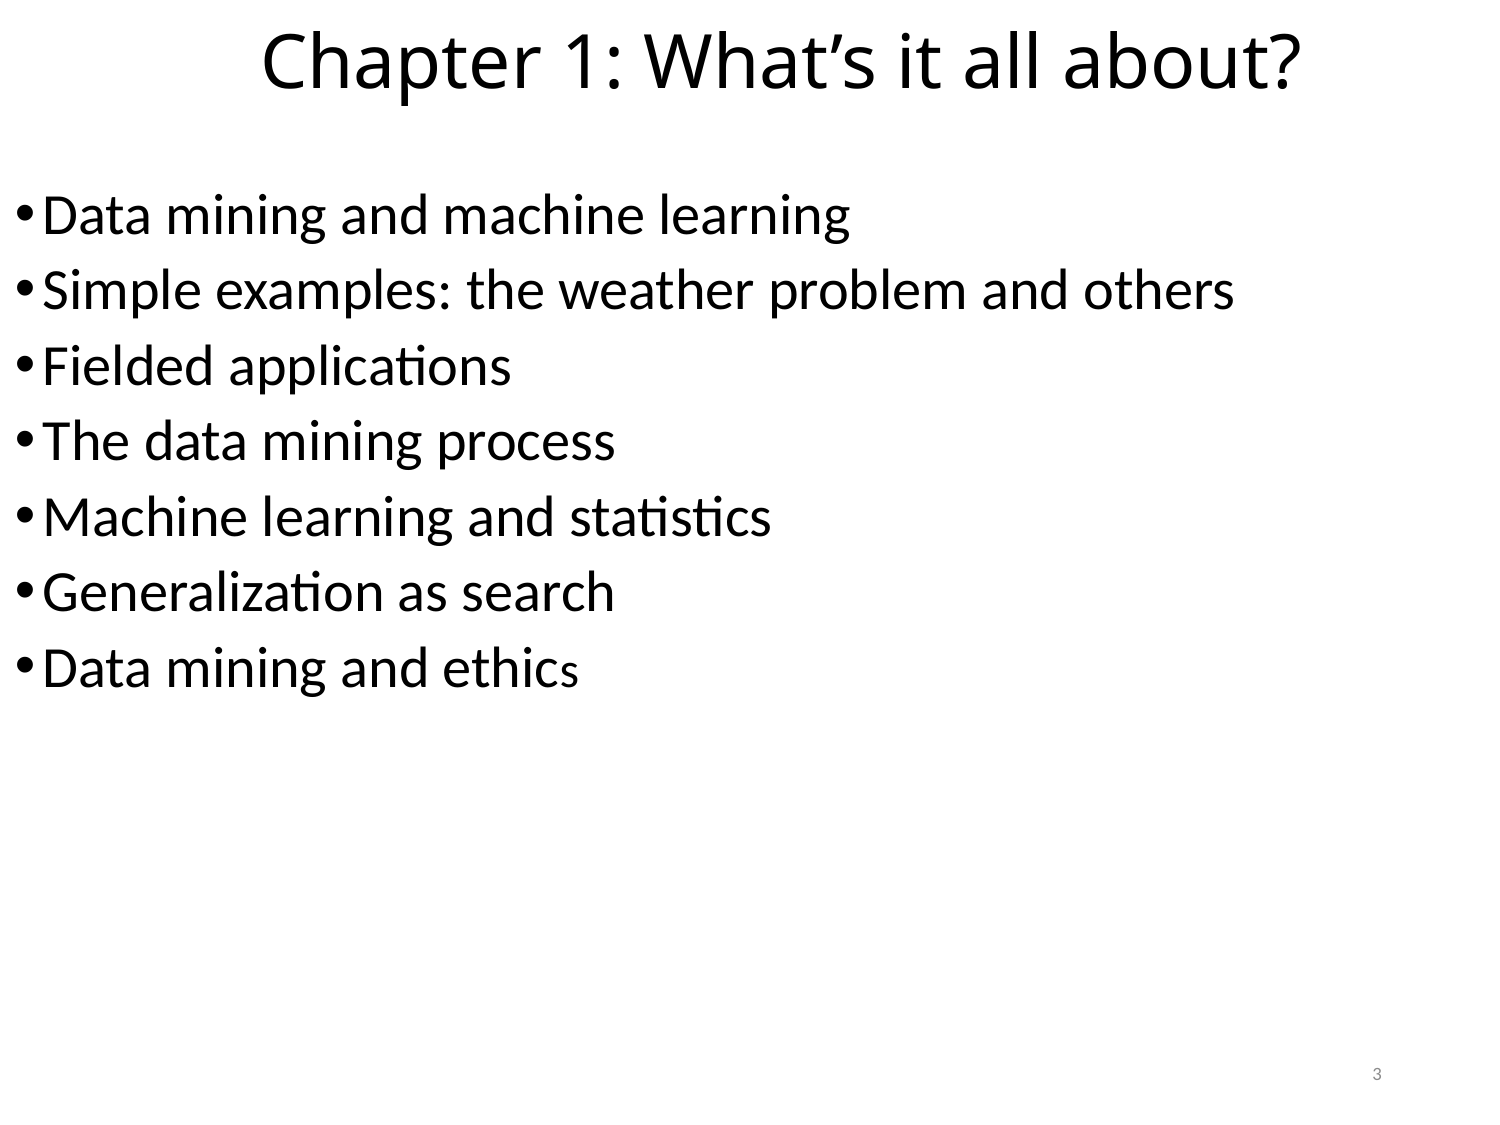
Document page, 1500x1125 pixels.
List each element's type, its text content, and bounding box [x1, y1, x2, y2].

list Data mining and machine learning Simple examples: the weather problem and others Fielded applications The data mining process Machine learning and statistics Generalization as search Data mining and ethics [0, 177, 1350, 830]
title Chapter 1: What’s it all about? [245, 0, 1500, 159]
slide_number 3 [1059, 1042, 1397, 1103]
